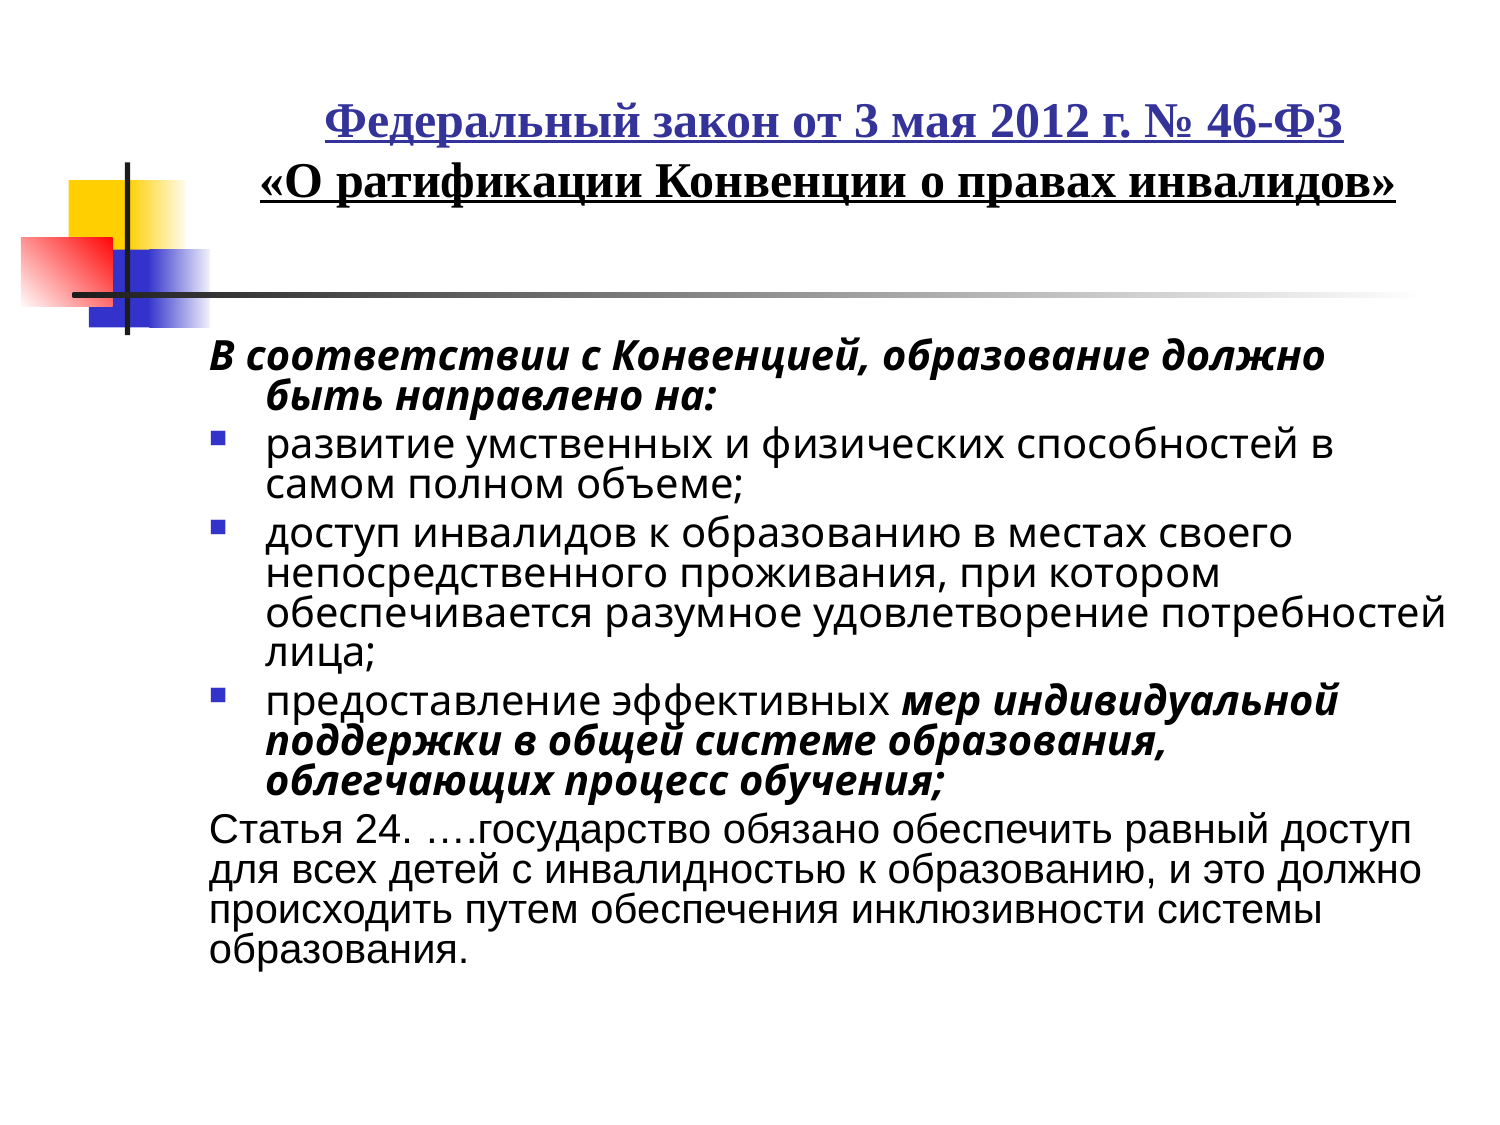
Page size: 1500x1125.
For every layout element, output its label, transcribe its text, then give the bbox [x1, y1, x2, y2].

title Федеральный закон от 3 мая 2012 г. № 46-ФЗ «О ратификации Конвенции о правах инвалидов» [188, 34, 1468, 276]
list В соответствии с Конвенцией, образование должно быть направлено на: развитие умственных и физических способностей в самом полном объеме; доступ инвалидов к образованию в местах своего непосредственного проживания, при котором обеспечивается разумное удовлетворение потребностей лица; предоставление эффективных мер индивидуальной поддержки в общей системе образования, облегчающих процесс обучения; Статья 24. ….государство обязано обеспечить равный доступ для всех детей с инвалидностью к образованию, и это должно происходить путем обеспечения инклюзивности системы образования. [193, 330, 1470, 1007]
